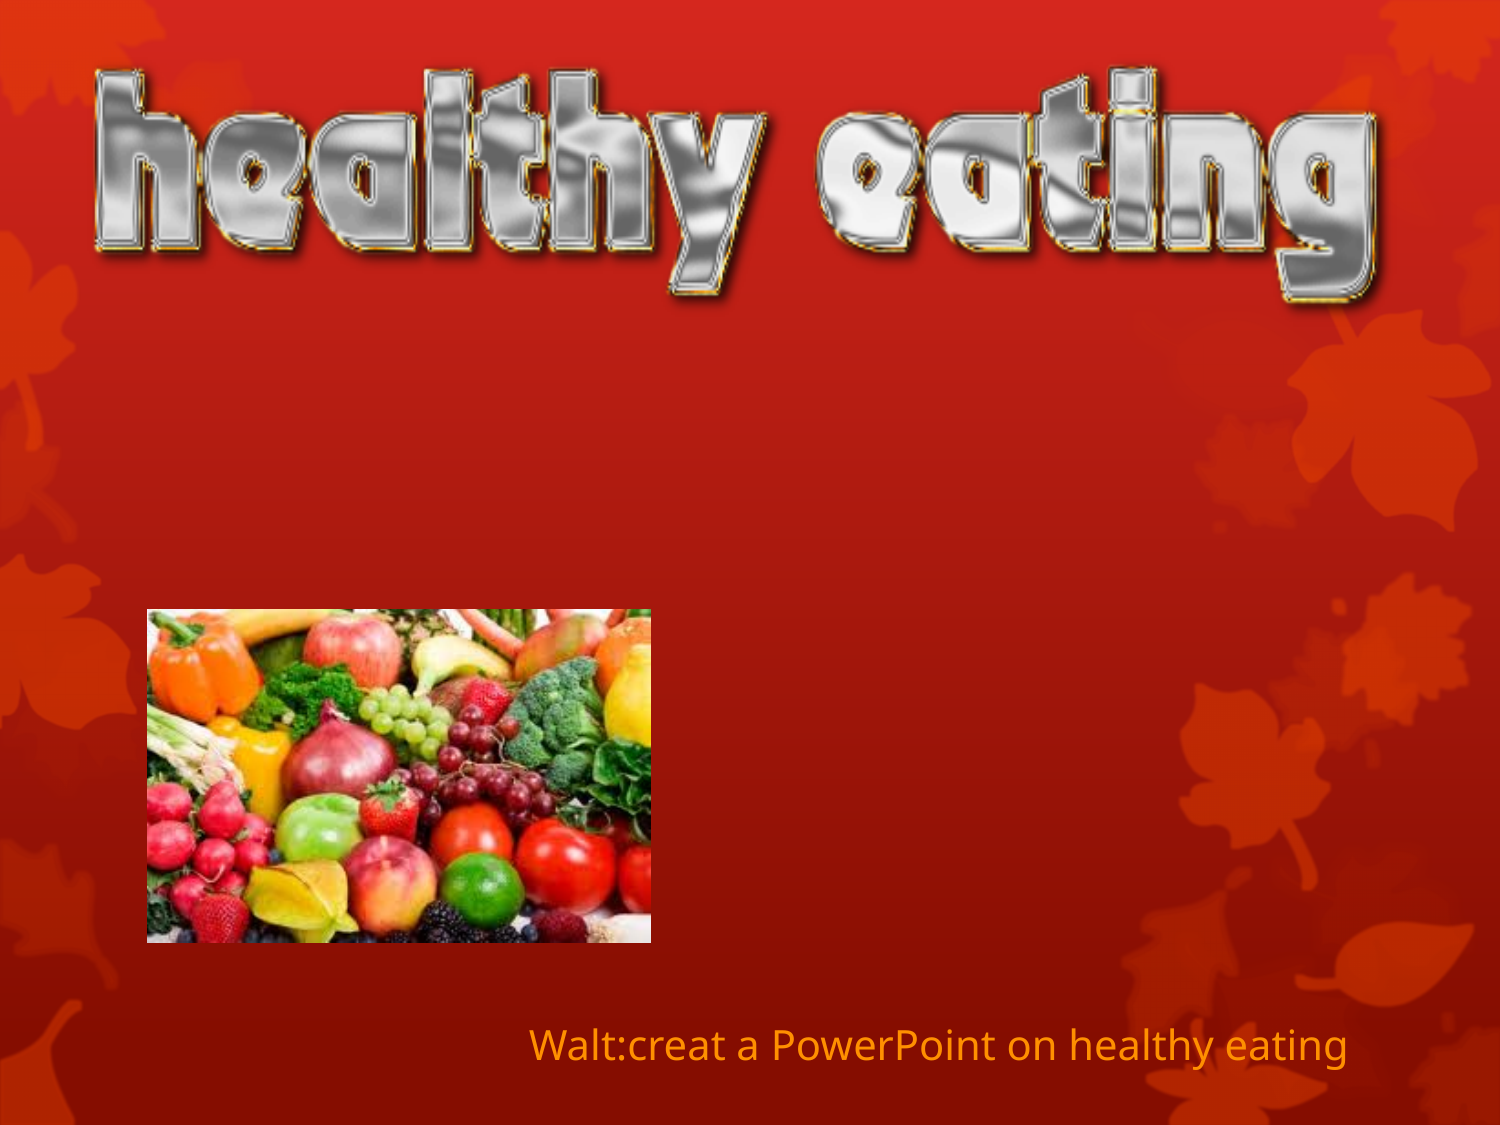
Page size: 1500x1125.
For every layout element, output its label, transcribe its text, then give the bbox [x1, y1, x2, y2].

subtitle Walt:creat a PowerPoint on healthy eating [513, 1011, 1471, 1115]
picture [147, 609, 651, 944]
picture [86, 54, 1397, 327]
